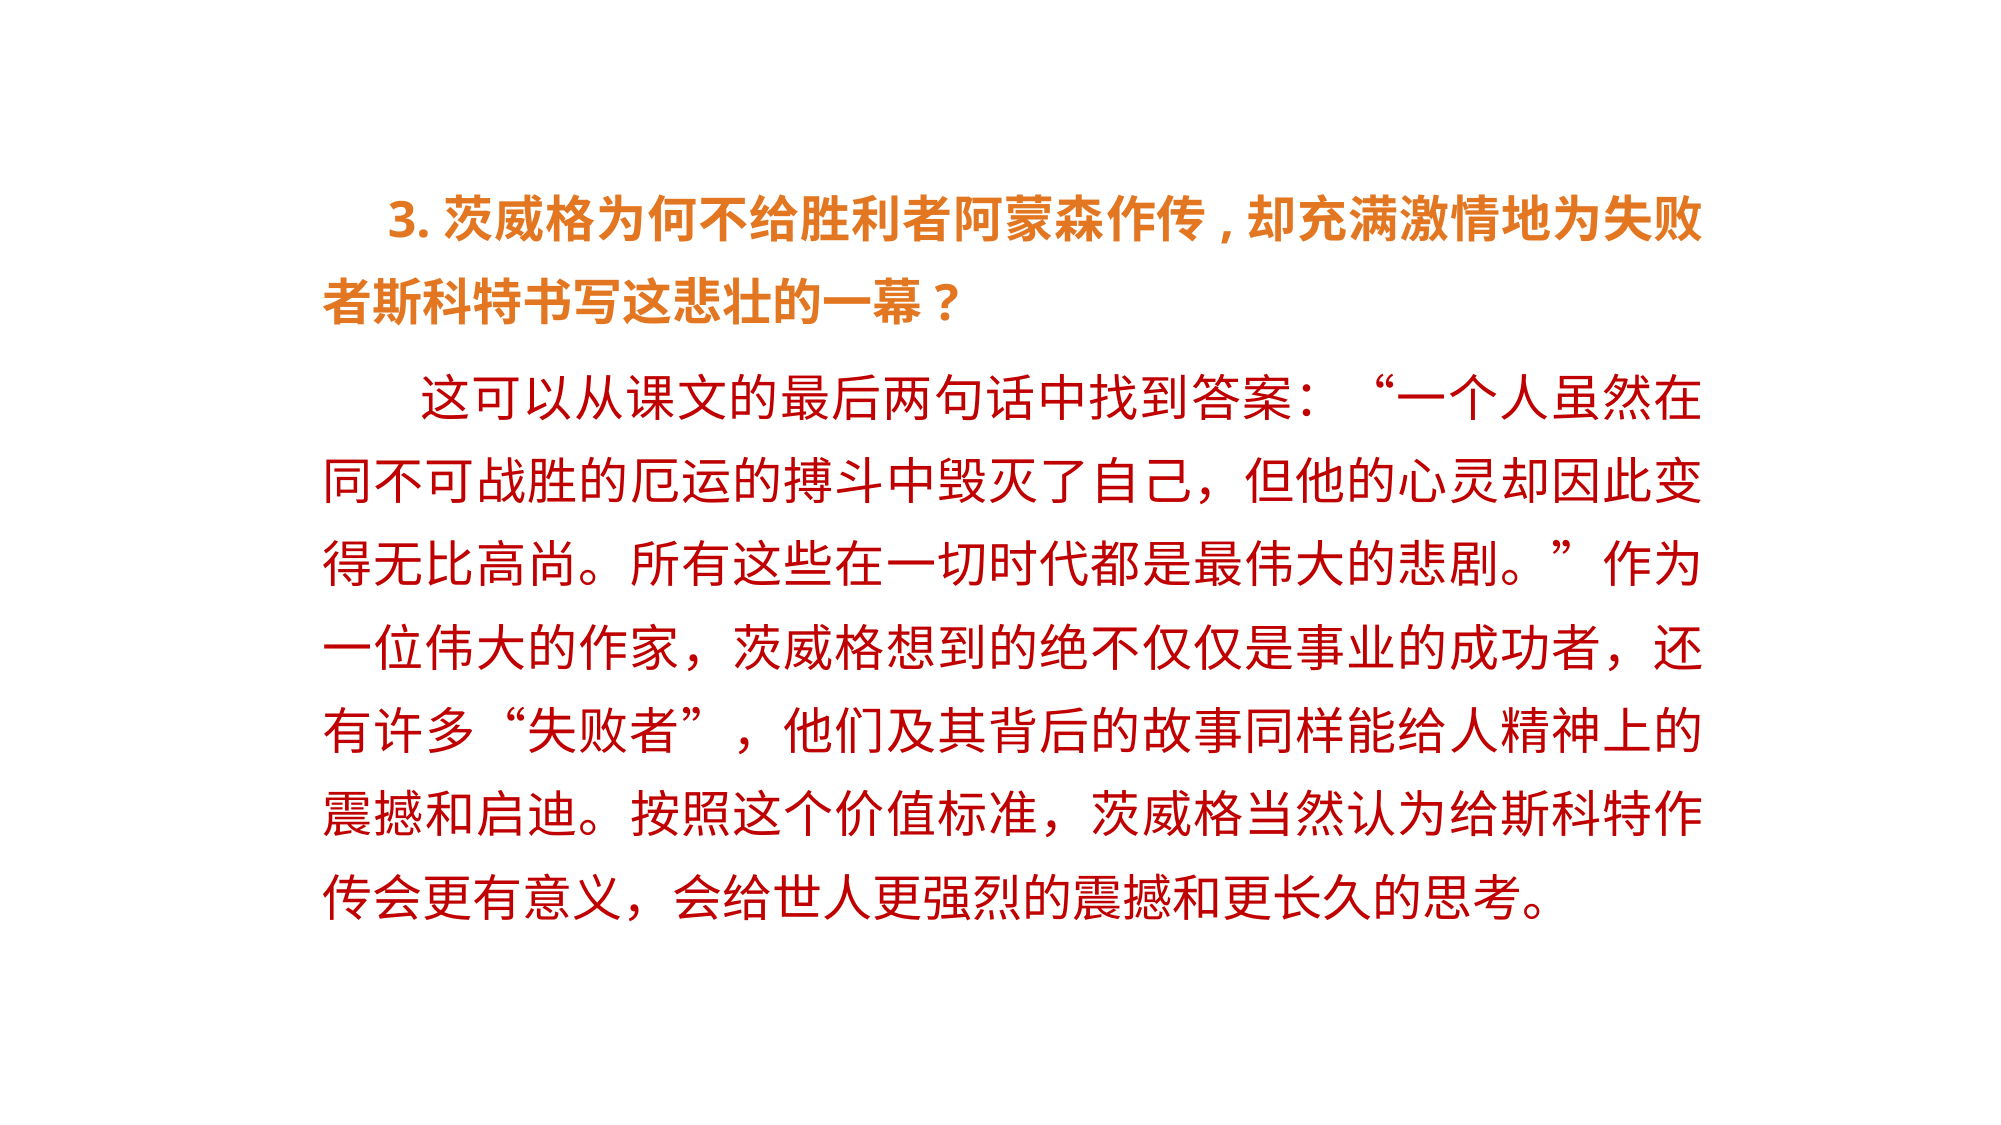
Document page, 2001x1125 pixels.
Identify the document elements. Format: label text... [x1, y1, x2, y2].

list 3.茨威格为何不给胜利者阿蒙森作传,却充满激情地为失败者斯科特书写这悲壮的一幕? 这可以从课文的最后两句话中找到答案：“一个人虽然在同不可战胜的厄运的搏斗中毁灭了自己，但他的心灵却因此变得无比高尚。所有这些在一切时代都是最伟大的悲剧。”作为一位伟大的作家，茨威格想到的绝不仅仅是事业的成功者，还有许多“失败者”，他们及其背后的故事同样能给人精神上的震撼和启迪。按照这个价值标准，茨威格当然认为给斯科特作传会更有意义，会给世人更强烈的震撼和更长久的思考。 [307, 156, 1719, 978]
